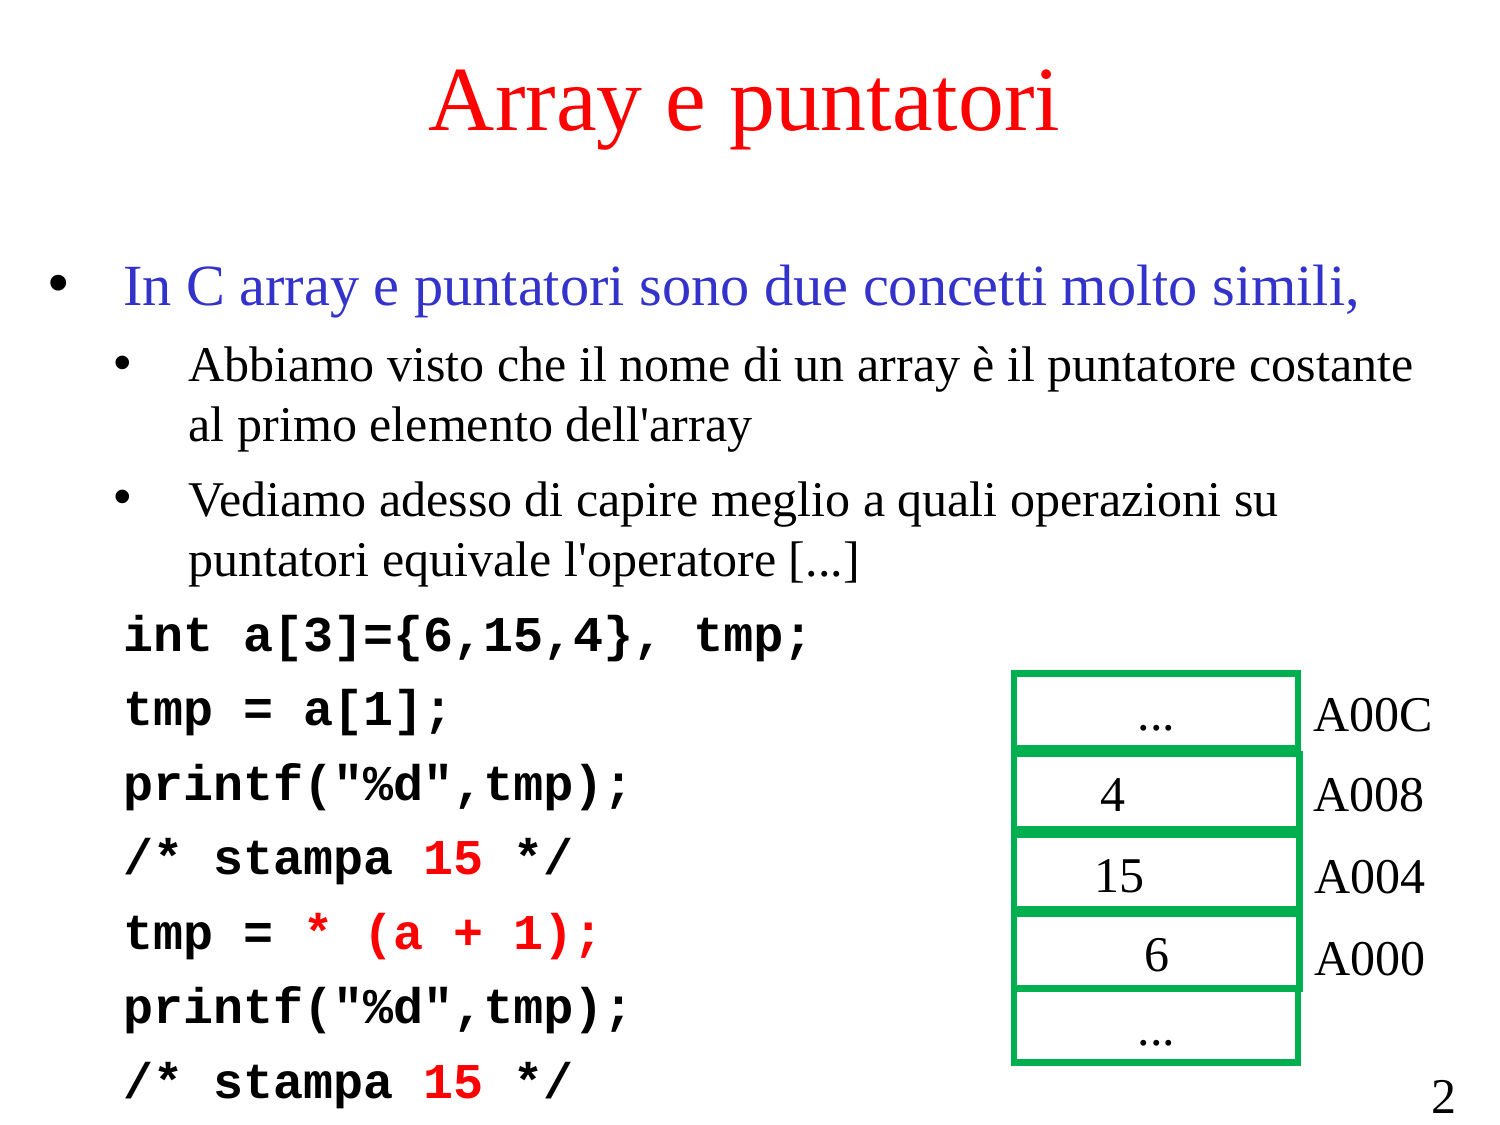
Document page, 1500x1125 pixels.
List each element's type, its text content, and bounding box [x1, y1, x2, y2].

text_box ... [1014, 987, 1299, 1063]
text_box A000 [1299, 918, 1446, 990]
text_box A00C [1298, 673, 1459, 746]
text_box 4 [1013, 754, 1298, 829]
title Array e puntatori [107, 0, 1383, 188]
text_box A008 [1298, 754, 1446, 830]
slide_number 28 [1416, 1056, 1486, 1123]
text_box 15 [1013, 834, 1300, 910]
list In C array e puntatori sono due concetti molto simili, Abbiamo visto che il nome di un array è il puntatore costante al primo elemento dell'array Vediamo adesso di capire meglio a quali operazioni su puntatori equivale l'operatore [...] int a[3]={6,15,4}, tmp; tmp = a[1]; printf("%d",tmp); /* stampa 15 */ tmp = * (a + 1); printf("%d",tmp); /* stampa 15 */ [33, 239, 1446, 978]
text_box 6 [1013, 913, 1300, 989]
text_box ... [1014, 673, 1299, 749]
text_box A004 [1299, 836, 1446, 909]
